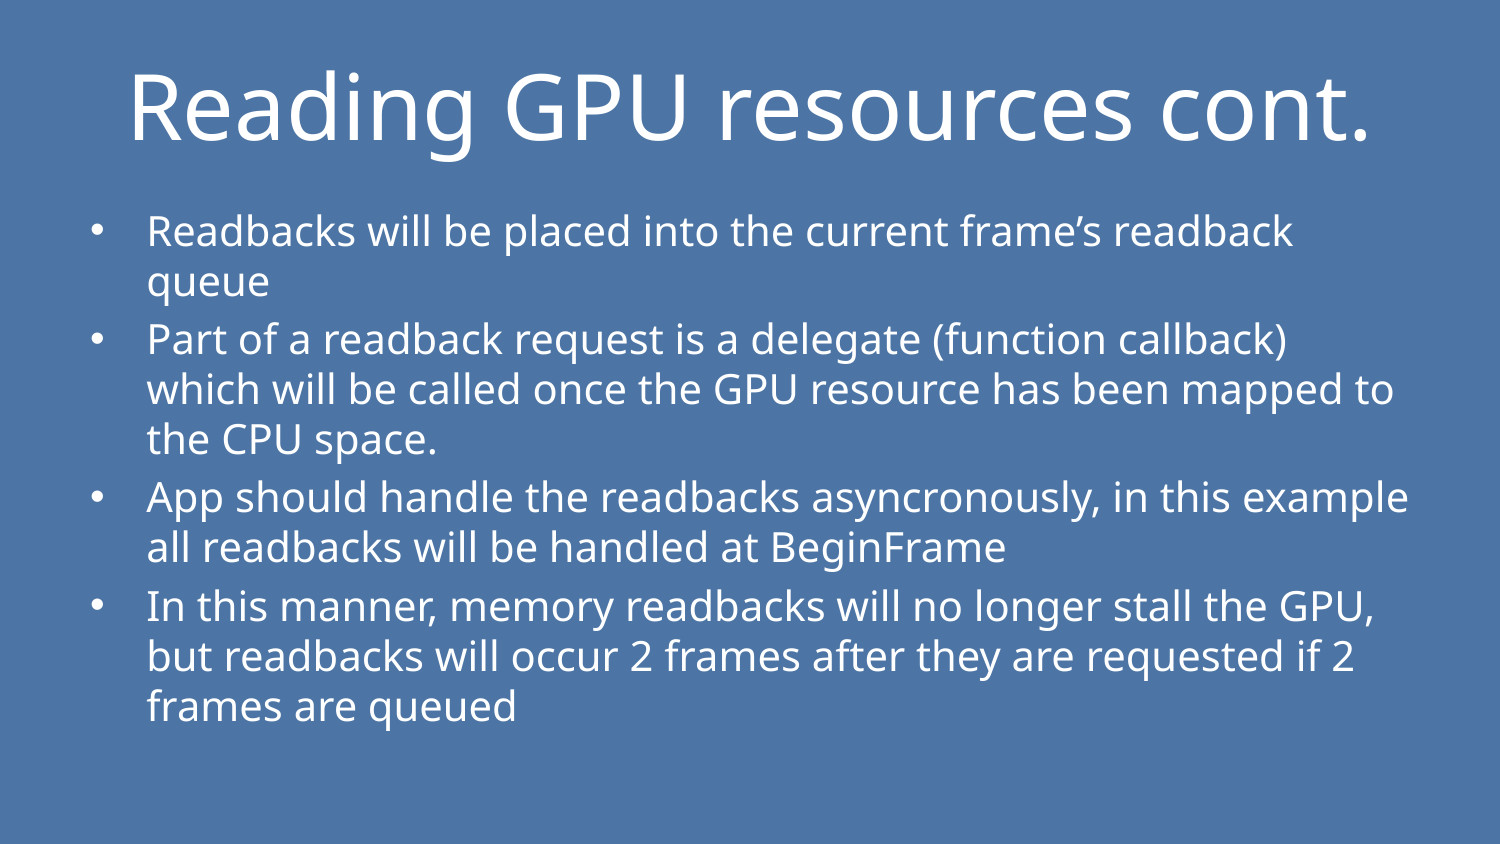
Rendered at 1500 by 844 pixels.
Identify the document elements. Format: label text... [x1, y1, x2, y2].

list Readbacks will be placed into the current frame’s readback queue Part of a readback request is a delegate (function callback) which will be called once the GPU resource has been mapped to the CPU space. App should handle the readbacks asyncronously, in this example all readbacks will be handled at BeginFrame In this manner, memory readbacks will no longer stall the GPU, but readbacks will occur 2 frames after they are requested if 2 frames are queued [75, 196, 1425, 754]
title Reading GPU resources cont. [75, 33, 1425, 175]
